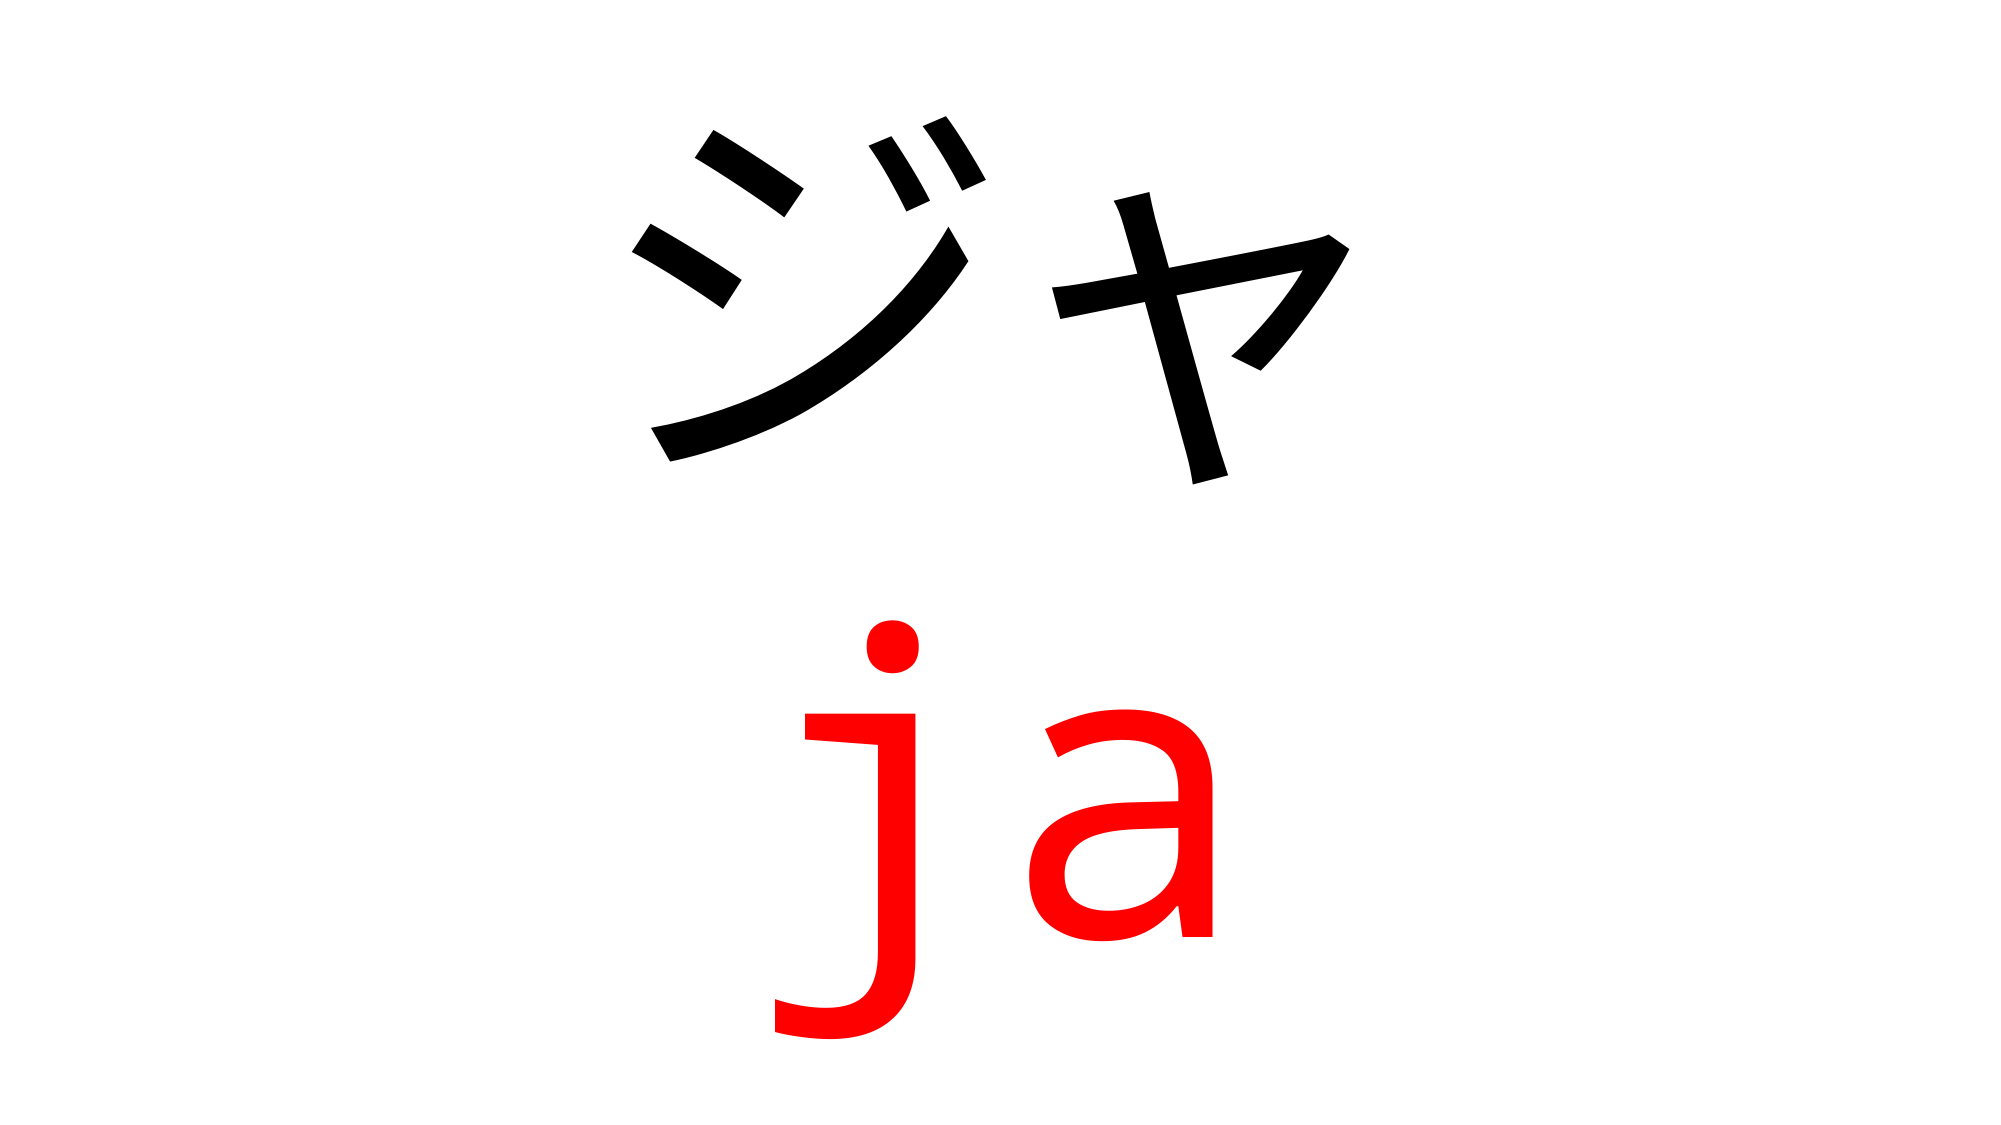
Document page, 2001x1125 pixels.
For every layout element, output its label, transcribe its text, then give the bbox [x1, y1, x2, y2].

text_box ja [249, 562, 1750, 1036]
title ジャ [249, 71, 1750, 545]
